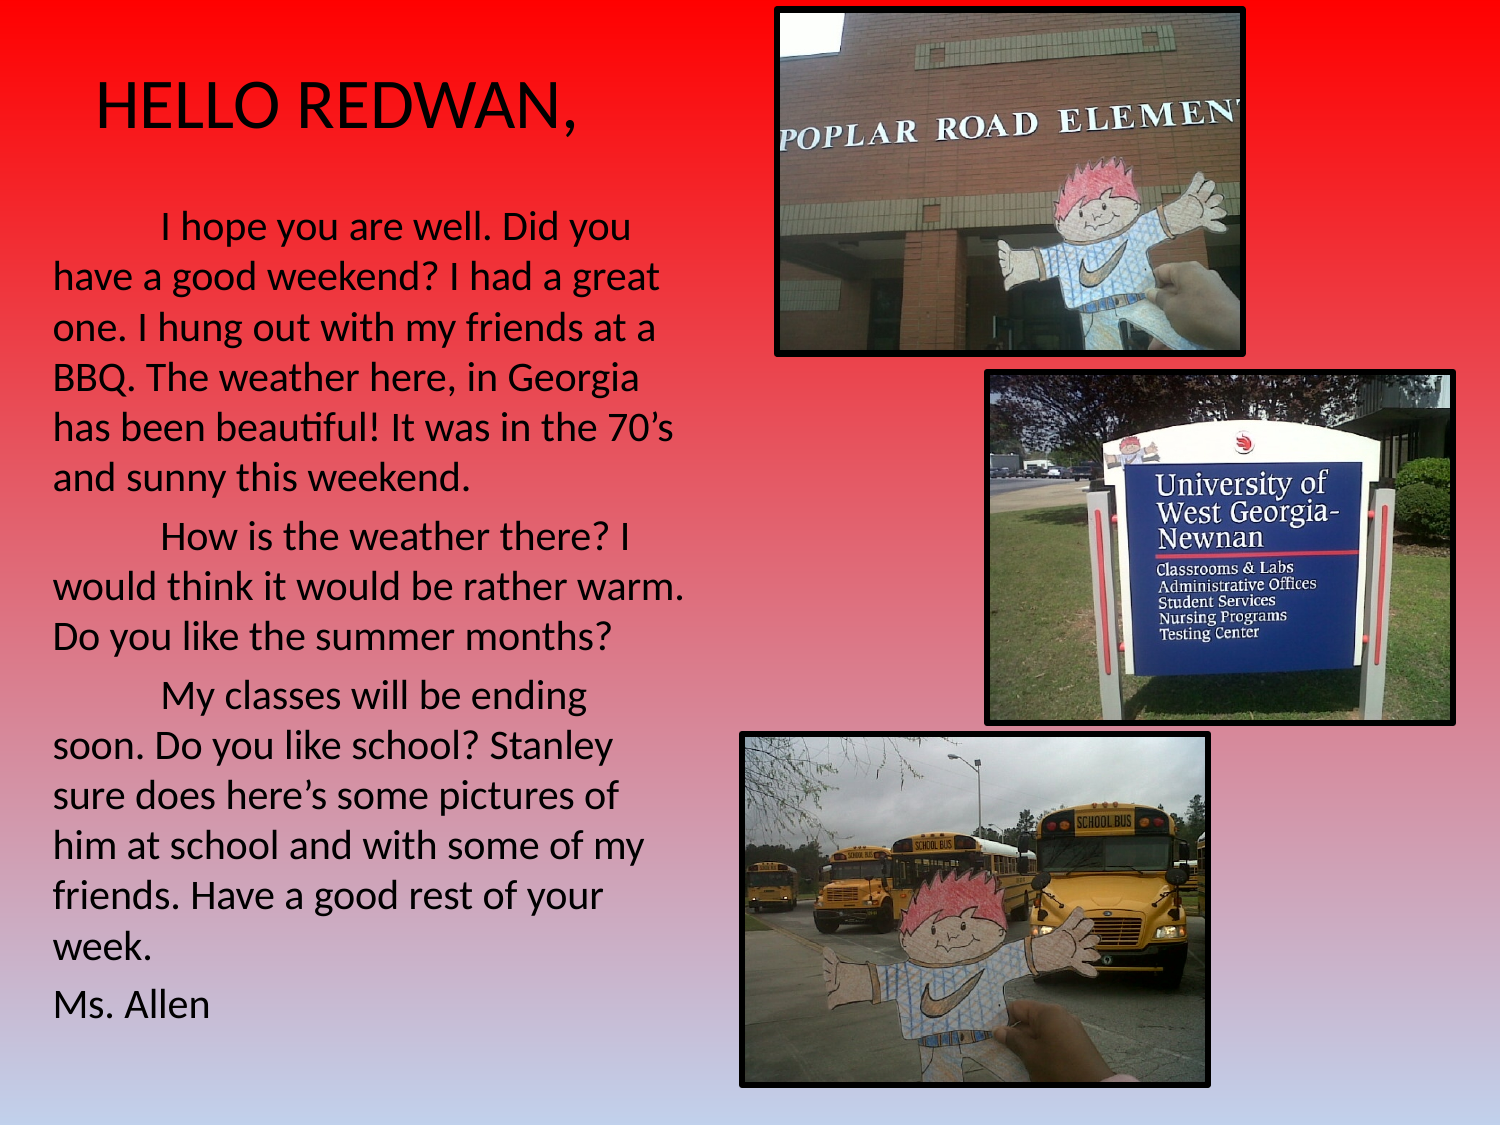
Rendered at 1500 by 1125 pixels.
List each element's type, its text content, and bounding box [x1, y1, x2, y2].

list I hope you are well. Did you have a good weekend? I had a great one. I hung out with my friends at a BBQ. The weather here, in Georgia has been beautiful! It was in the 70’s and sunny this weekend. How is the weather there? I would think it would be rather warm. Do you like the summer months? My classes will be ending soon. Do you like school? Stanley sure does here’s some pictures of him at school and with some of my friends. Have a good rest of your week. Ms. Allen [37, 191, 700, 1075]
picture [989, 374, 1451, 721]
title HELLO REDWAN, [37, 24, 638, 175]
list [779, 12, 1240, 351]
picture [744, 736, 1206, 1083]
